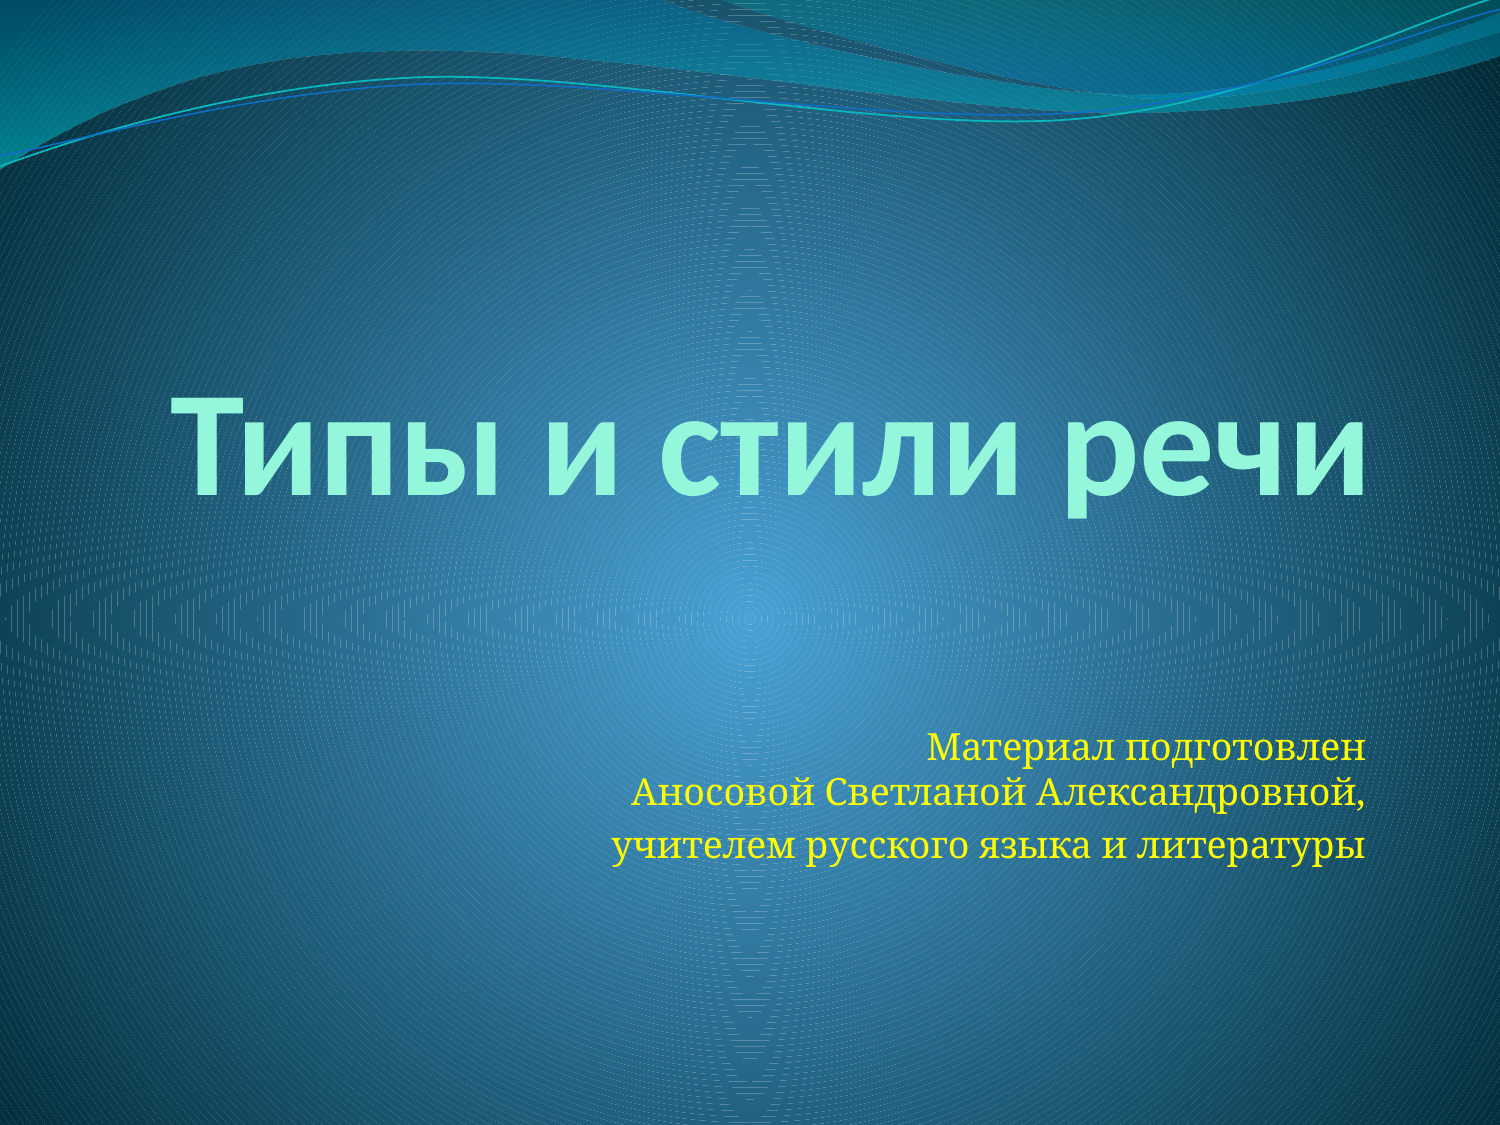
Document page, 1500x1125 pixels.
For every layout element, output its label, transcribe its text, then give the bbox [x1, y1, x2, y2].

subtitle Материал подготовлен Аносовой Светланой Александровной, учителем русского языка и литературы [88, 716, 1377, 1004]
title Типы и стили речи [87, 224, 1376, 525]
